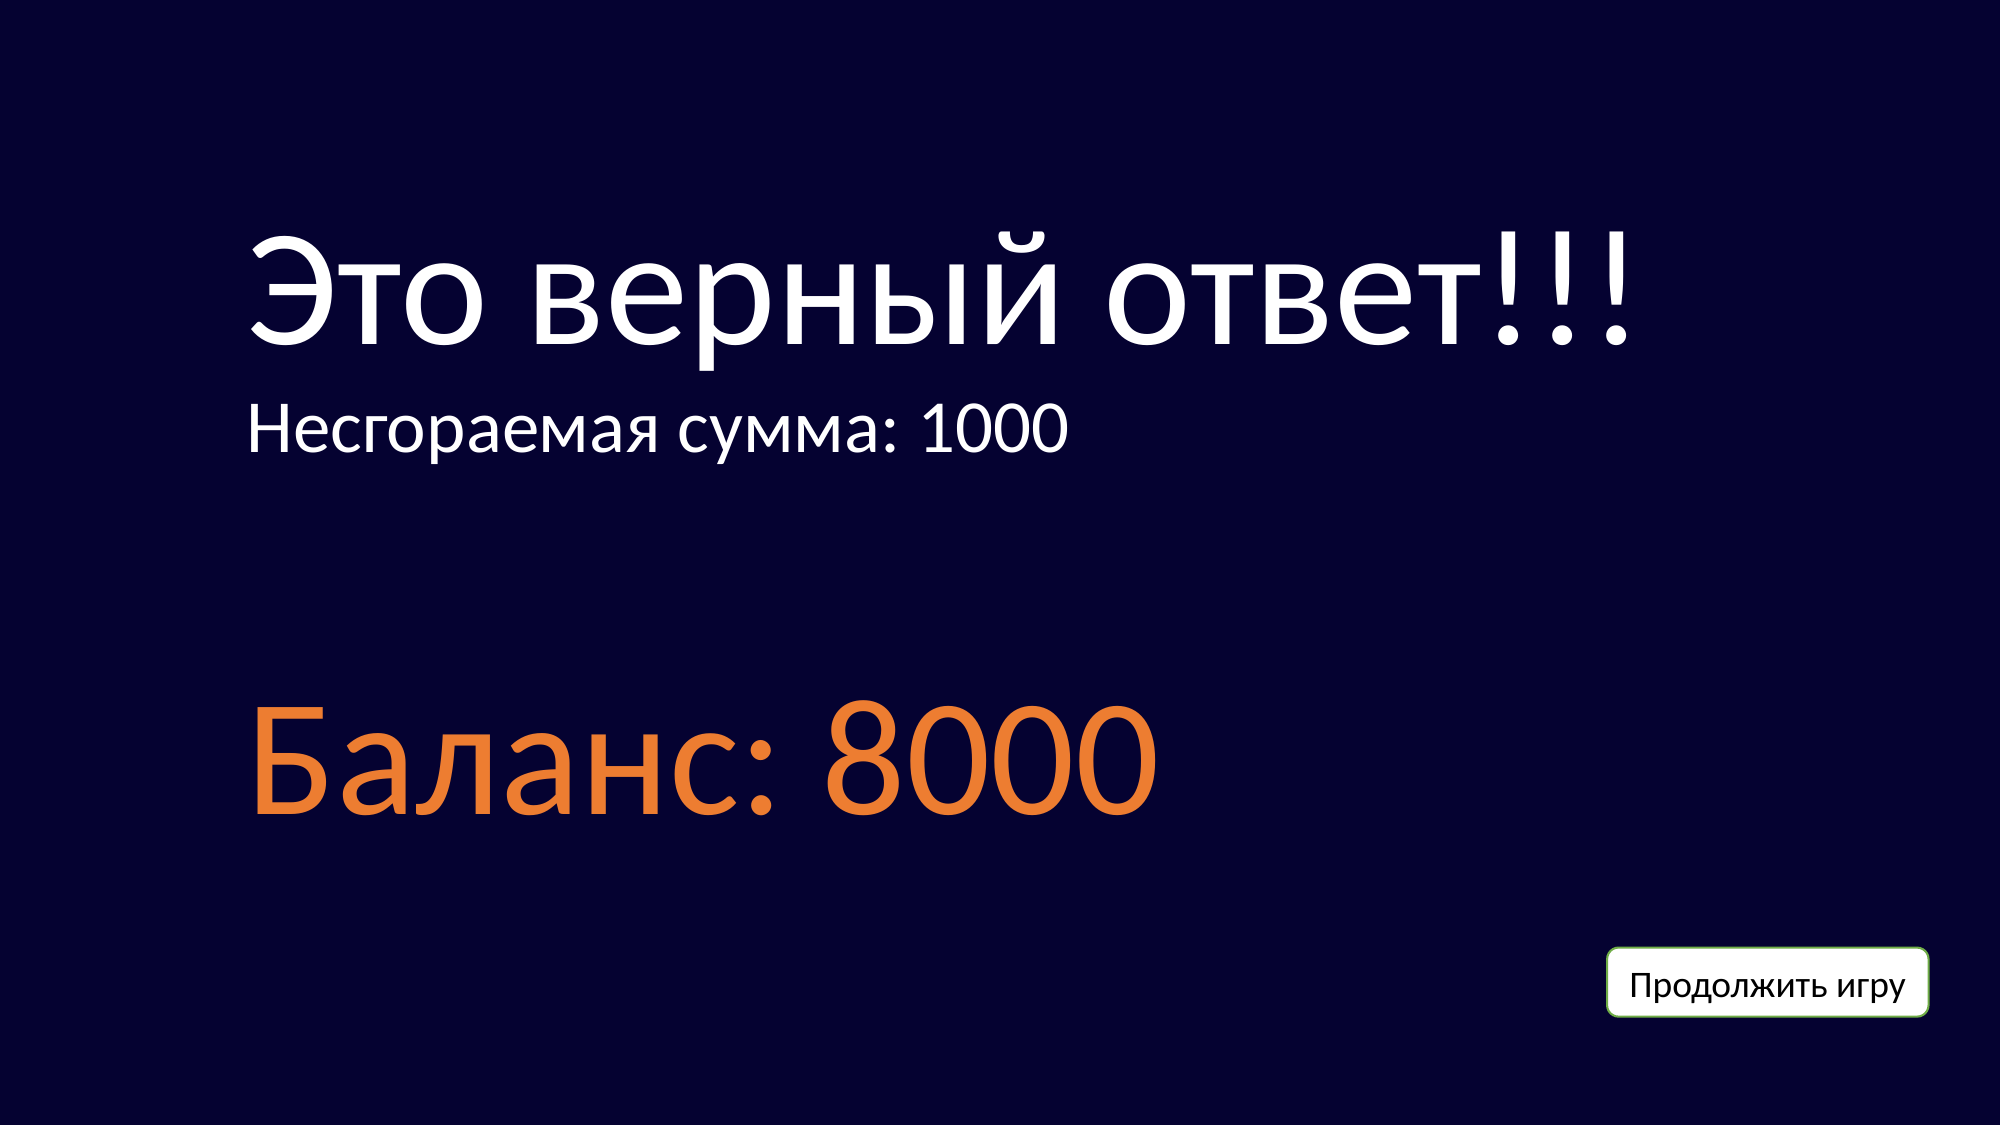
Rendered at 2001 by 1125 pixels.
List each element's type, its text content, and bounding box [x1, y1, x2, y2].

text_box Это верный ответ!!! Несгораемая сумма: 1000 Баланс: 8000 [231, 170, 1816, 1055]
text_box Продолжить игру [1606, 946, 1930, 1018]
